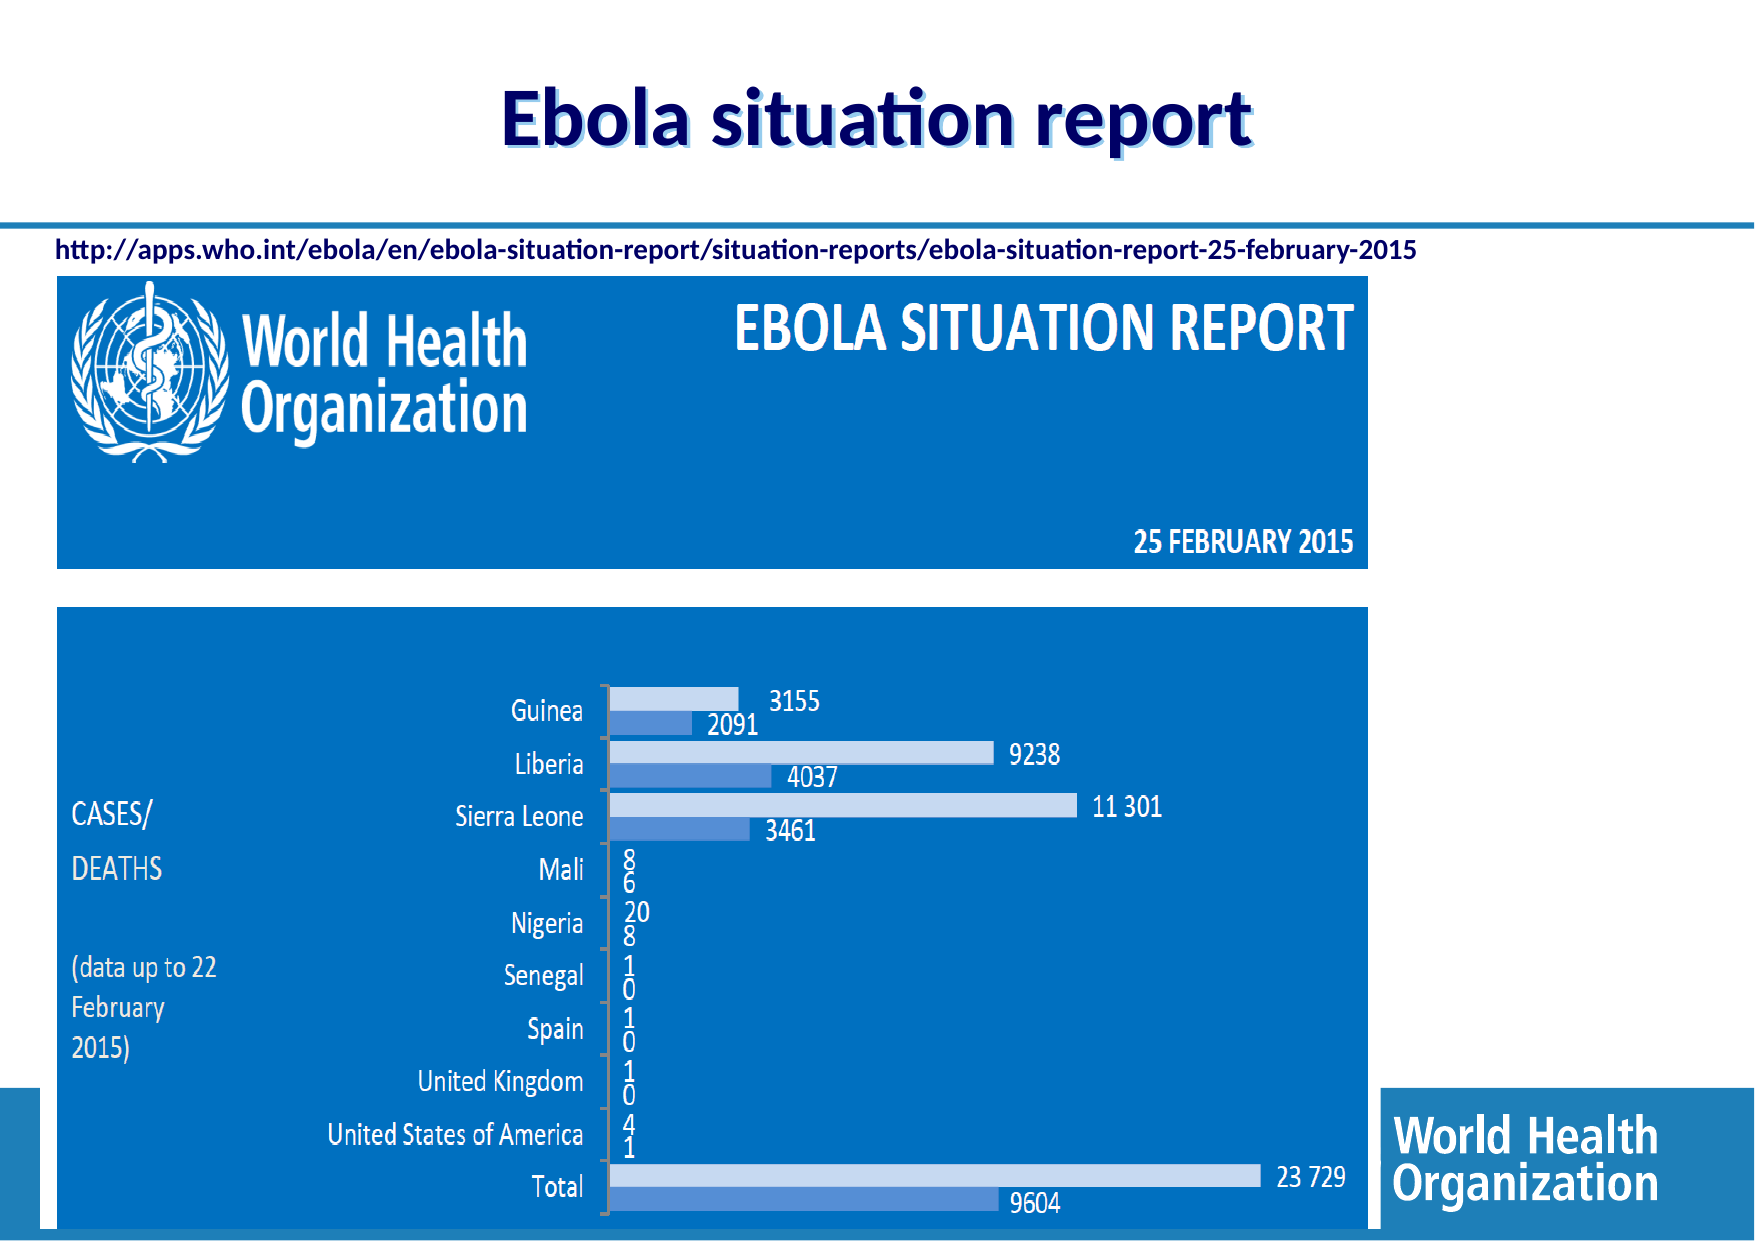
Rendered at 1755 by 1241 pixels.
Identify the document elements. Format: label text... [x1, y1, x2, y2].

text_box http://apps.who.int/ebola/en/ebola-situation-report/situation-reports/ebola-situation-report-25-february-2015 [40, 222, 1615, 273]
picture [39, 271, 1381, 1229]
title Ebola situation report [0, 0, 1755, 224]
